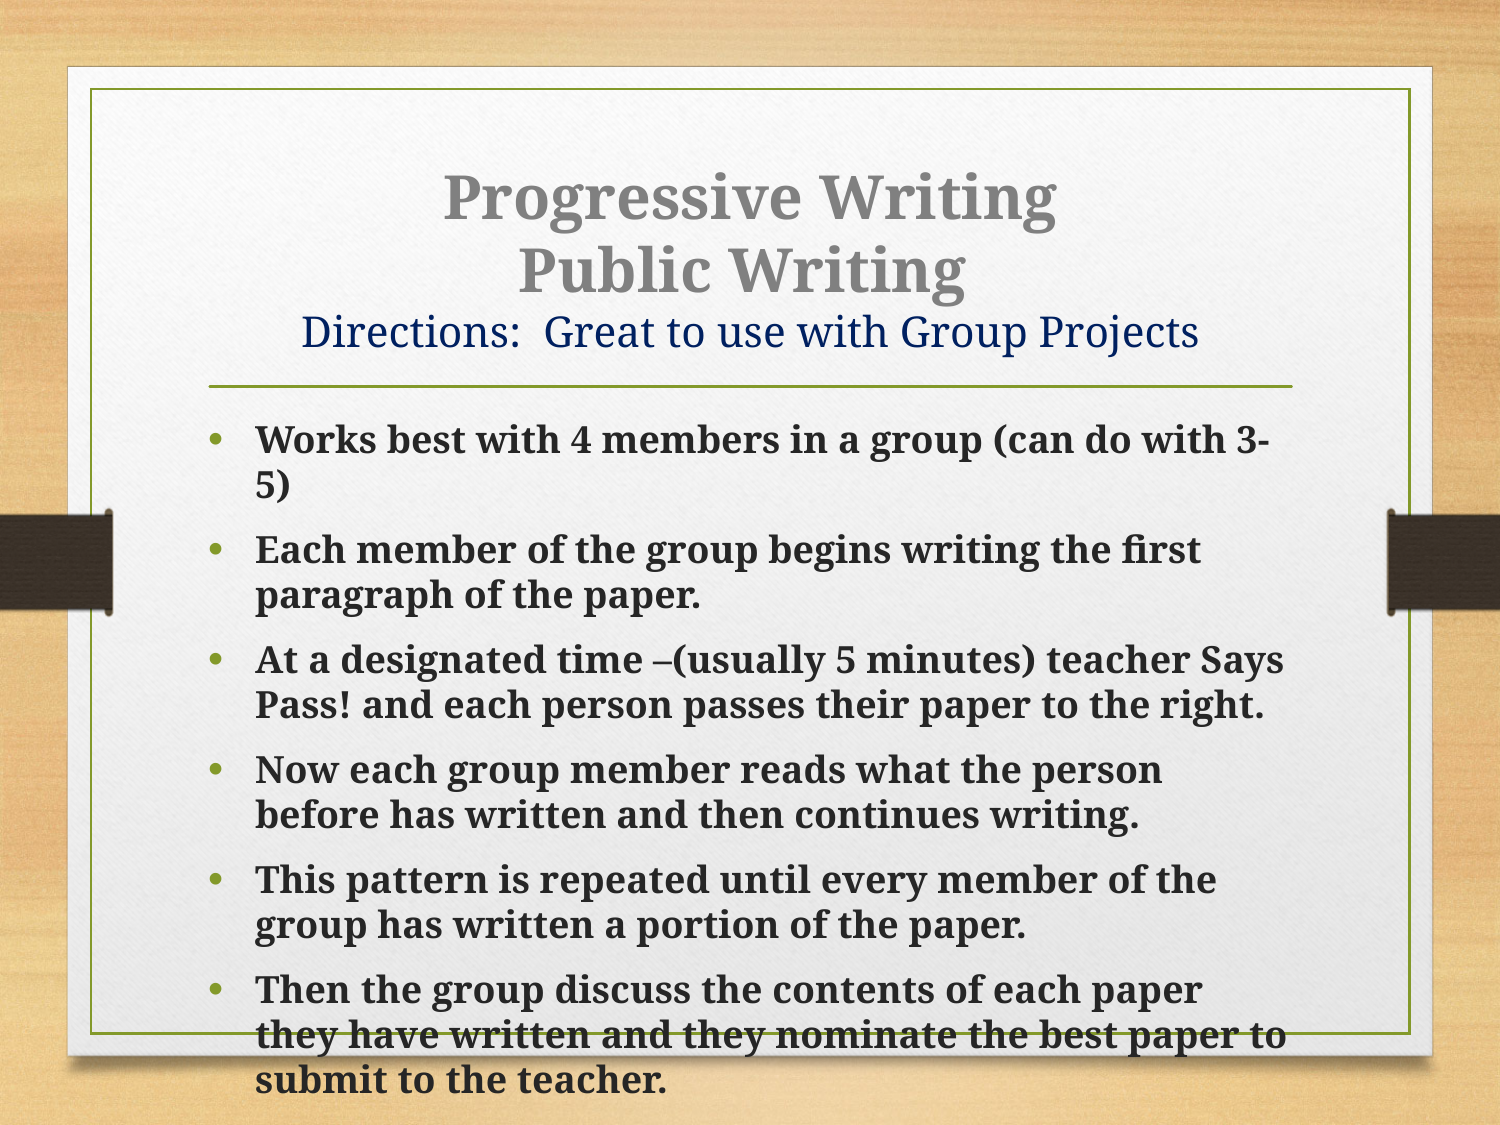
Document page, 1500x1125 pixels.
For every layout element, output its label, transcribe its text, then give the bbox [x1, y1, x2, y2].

title Progressive Writing Public Writing Directions: Great to use with Group Projects [193, 150, 1309, 365]
picture [0, 0, 1500, 1125]
list Works best with 4 members in a group (can do with 3-5) Each member of the group begins writing the first paragraph of the paper. At a designated time –(usually 5 minutes) teacher Says Pass! and each person passes their paper to the right. Now each group member reads what the person before has written and then continues writing. This pattern is repeated until every member of the group has written a portion of the paper. Then the group discuss the contents of each paper they have written and they nominate the best paper to submit to the teacher. [193, 408, 1309, 1050]
